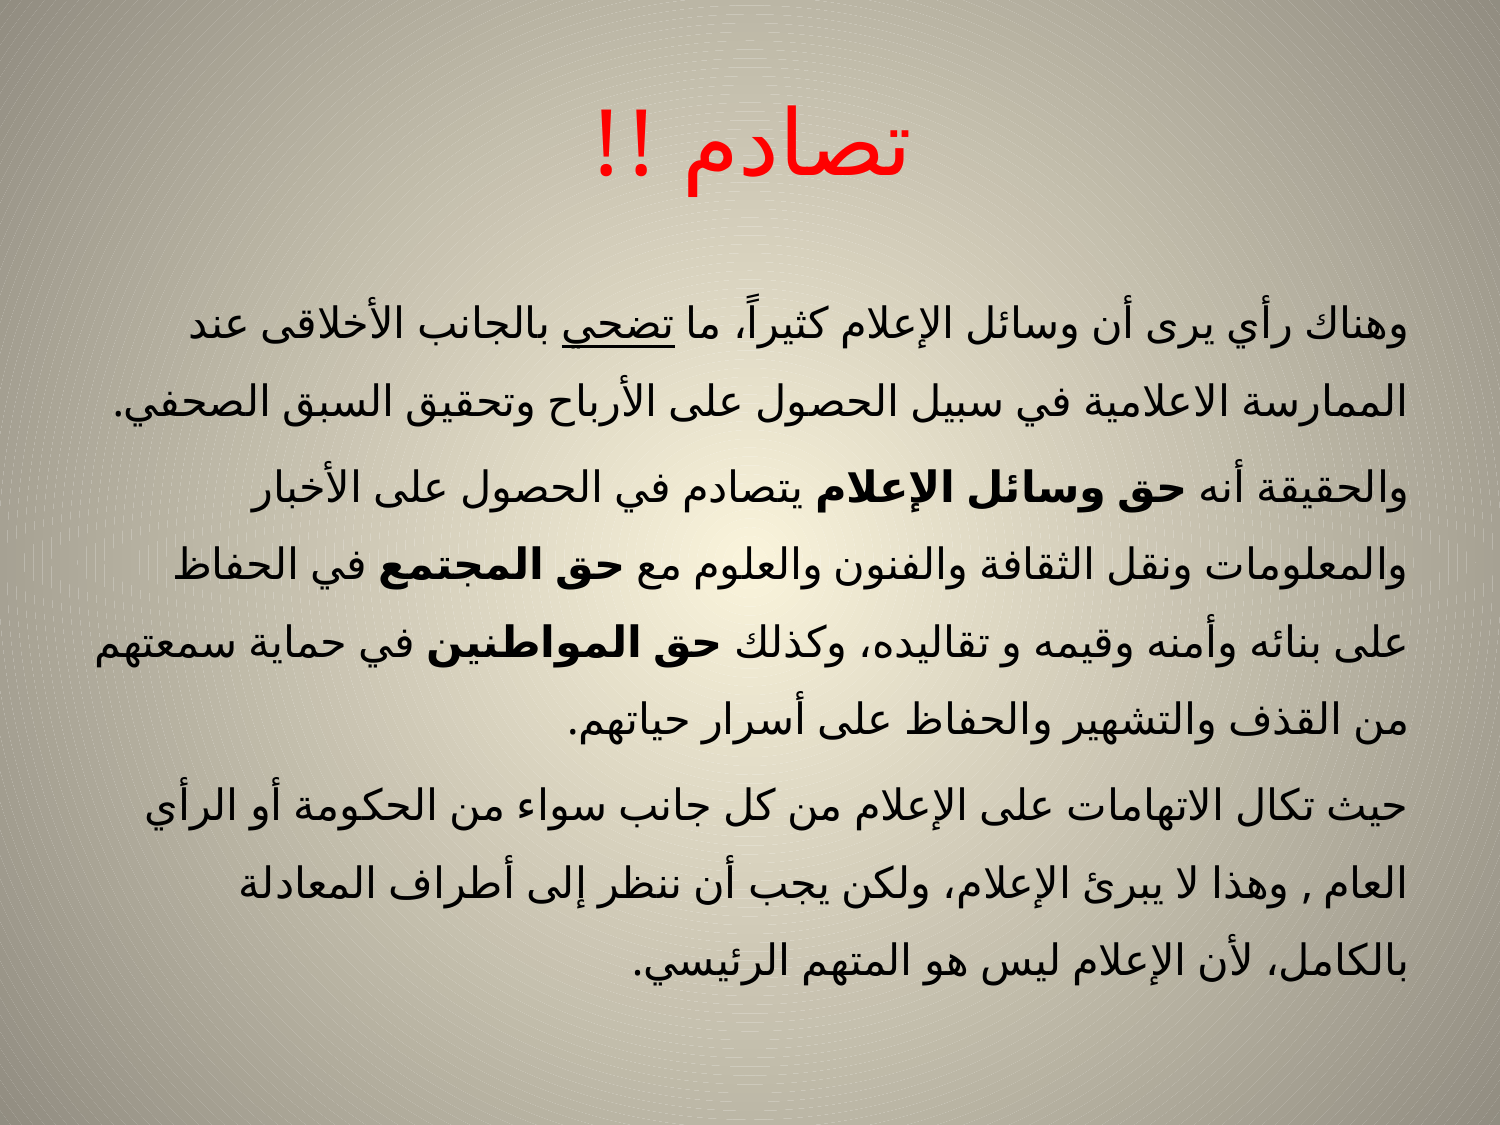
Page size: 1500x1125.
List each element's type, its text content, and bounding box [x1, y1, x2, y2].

title تصادم !! [75, 45, 1425, 233]
list وهناك رأي يرى أن وسائل الإعلام كثيراً، ما تضحي بالجانب الأخلاقى عند الممارسة الاعلامية في سبيل الحصول على الأرباح وتحقيق السبق الصحفي. والحقيقة أنه حق وسائل الإعلام يتصادم في الحصول على الأخبار والمعلومات ونقل الثقافة والفنون والعلوم مع حق المجتمع في الحفاظ على بنائه وأمنه وقيمه و تقاليده، وكذلك حق المواطنين في حماية سمعتهم من القذف والتشهير والحفاظ على أسرار حياتهم. حيث تكال الاتهامات على الإعلام من كل جانب سواء من الحكومة أو الرأي العام , وهذا لا يبرئ الإعلام، ولكن يجب أن ننظر إلى أطراف المعادلة بالكامل، لأن الإعلام ليس هو المتهم الرئيسي. [75, 262, 1425, 1005]
